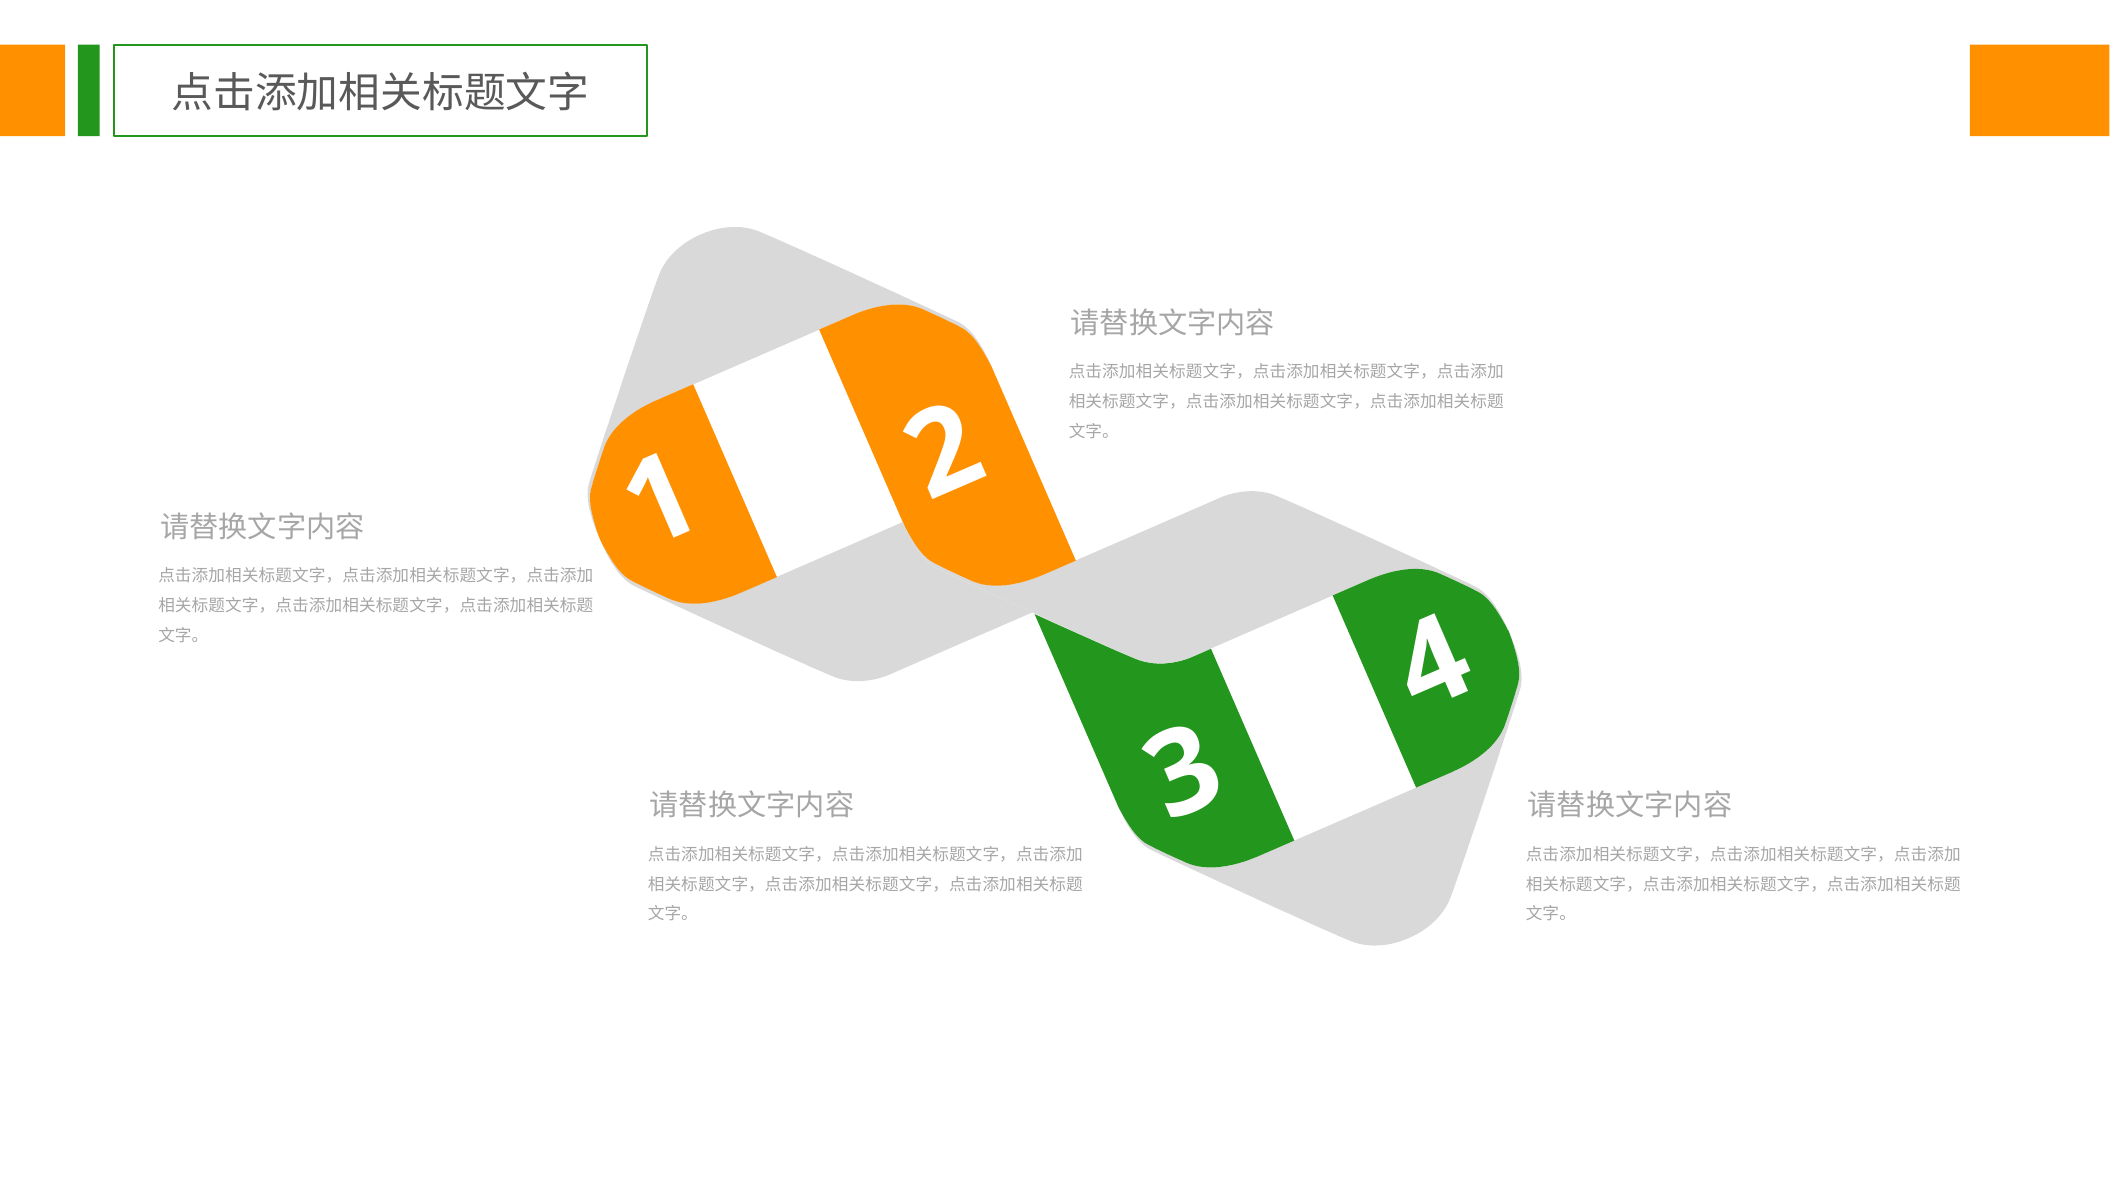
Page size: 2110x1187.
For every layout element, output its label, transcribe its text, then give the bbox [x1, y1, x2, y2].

text_box 请替换文字内容 [144, 493, 534, 551]
text_box 点击添加相关标题文字 [135, 44, 625, 137]
text_box 点击添加相关标题文字，点击添加相关标题文字，点击添加相关标题文字，点击添加相关标题文字，点击添加相关标题文字。 [1576, 826, 1981, 931]
text_box 请替换文字内容 [1576, 771, 1911, 830]
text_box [534, 224, 1576, 948]
text_box 点击添加相关标题文字，点击添加相关标题文字，点击添加相关标题文字，点击添加相关标题文字，点击添加相关标题文字。 [144, 551, 534, 652]
